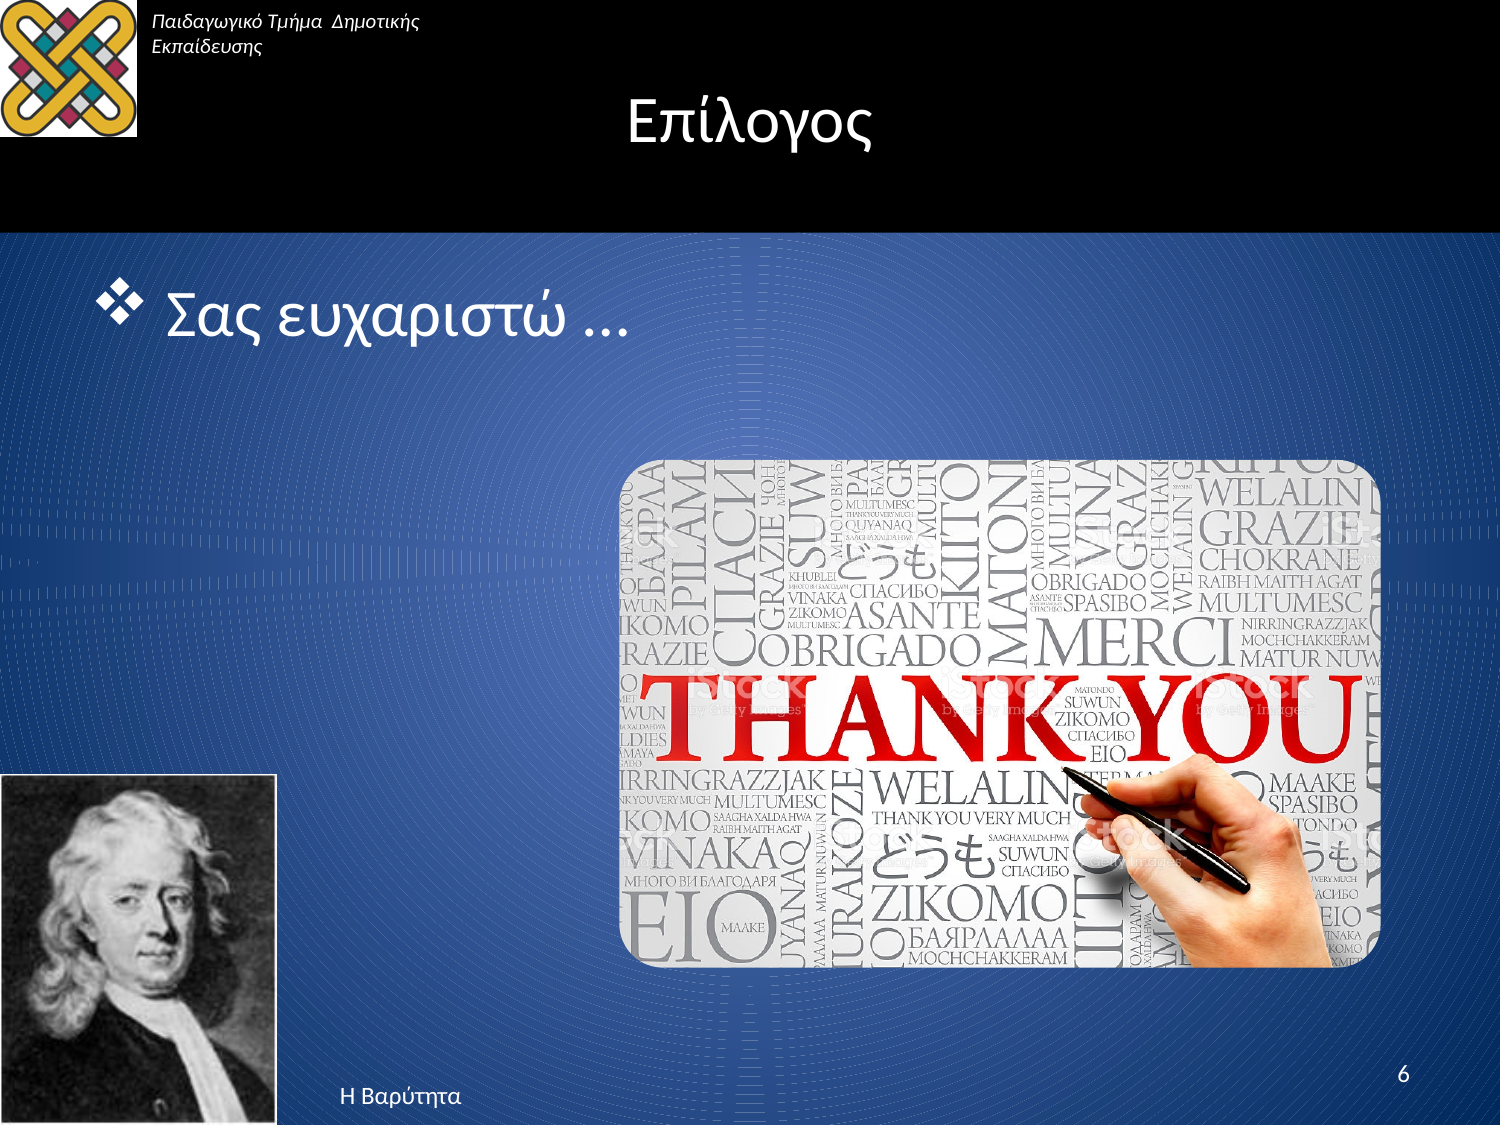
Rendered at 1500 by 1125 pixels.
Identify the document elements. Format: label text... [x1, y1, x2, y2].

title Επίλογος [0, 0, 1500, 233]
picture [0, 0, 138, 138]
slide_number 6 [1074, 1042, 1425, 1103]
picture [0, 774, 278, 1125]
list Σας ευχαριστώ … [75, 262, 1425, 1005]
text_box Παιδαγωγικό Τμήμα Δημοτικής Εκπαίδευσης [139, 0, 470, 65]
picture [619, 459, 1381, 968]
slide_number Η Βαρύτητα [324, 1065, 675, 1125]
